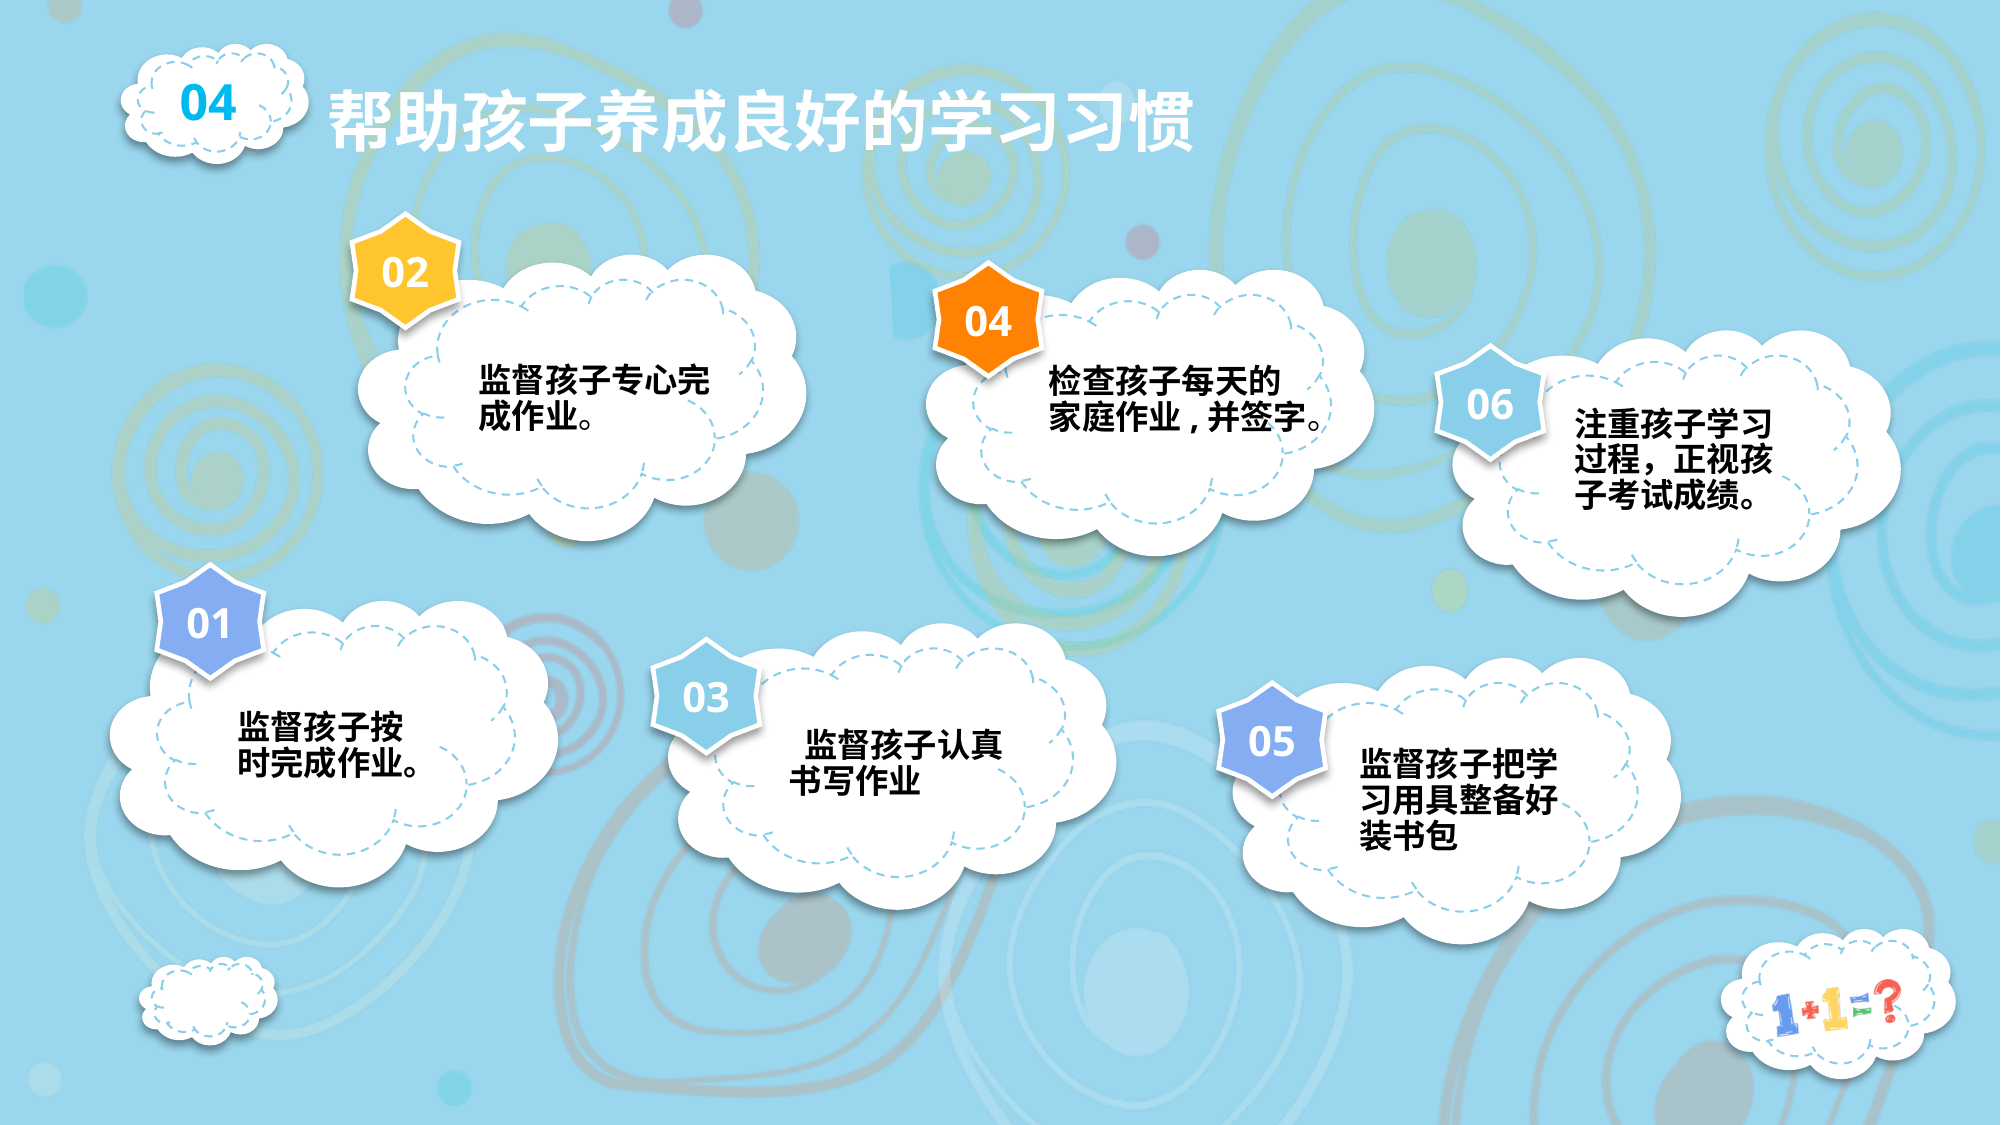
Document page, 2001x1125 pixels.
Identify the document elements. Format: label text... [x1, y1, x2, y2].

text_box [120, 43, 309, 164]
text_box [1452, 329, 1901, 616]
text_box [110, 600, 558, 887]
text_box 06 [1435, 367, 1452, 438]
text_box 03 [651, 660, 668, 732]
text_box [1232, 656, 1681, 944]
text_box 帮助孩子养成良好的学习习惯 [312, 71, 1236, 167]
text_box 01 [155, 563, 265, 600]
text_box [926, 268, 1375, 556]
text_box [139, 956, 278, 1046]
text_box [1721, 928, 1956, 1079]
text_box 05 [1217, 704, 1232, 775]
text_box 02 [350, 212, 461, 303]
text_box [358, 253, 807, 541]
text_box 04 [978, 261, 998, 268]
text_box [668, 622, 1117, 909]
